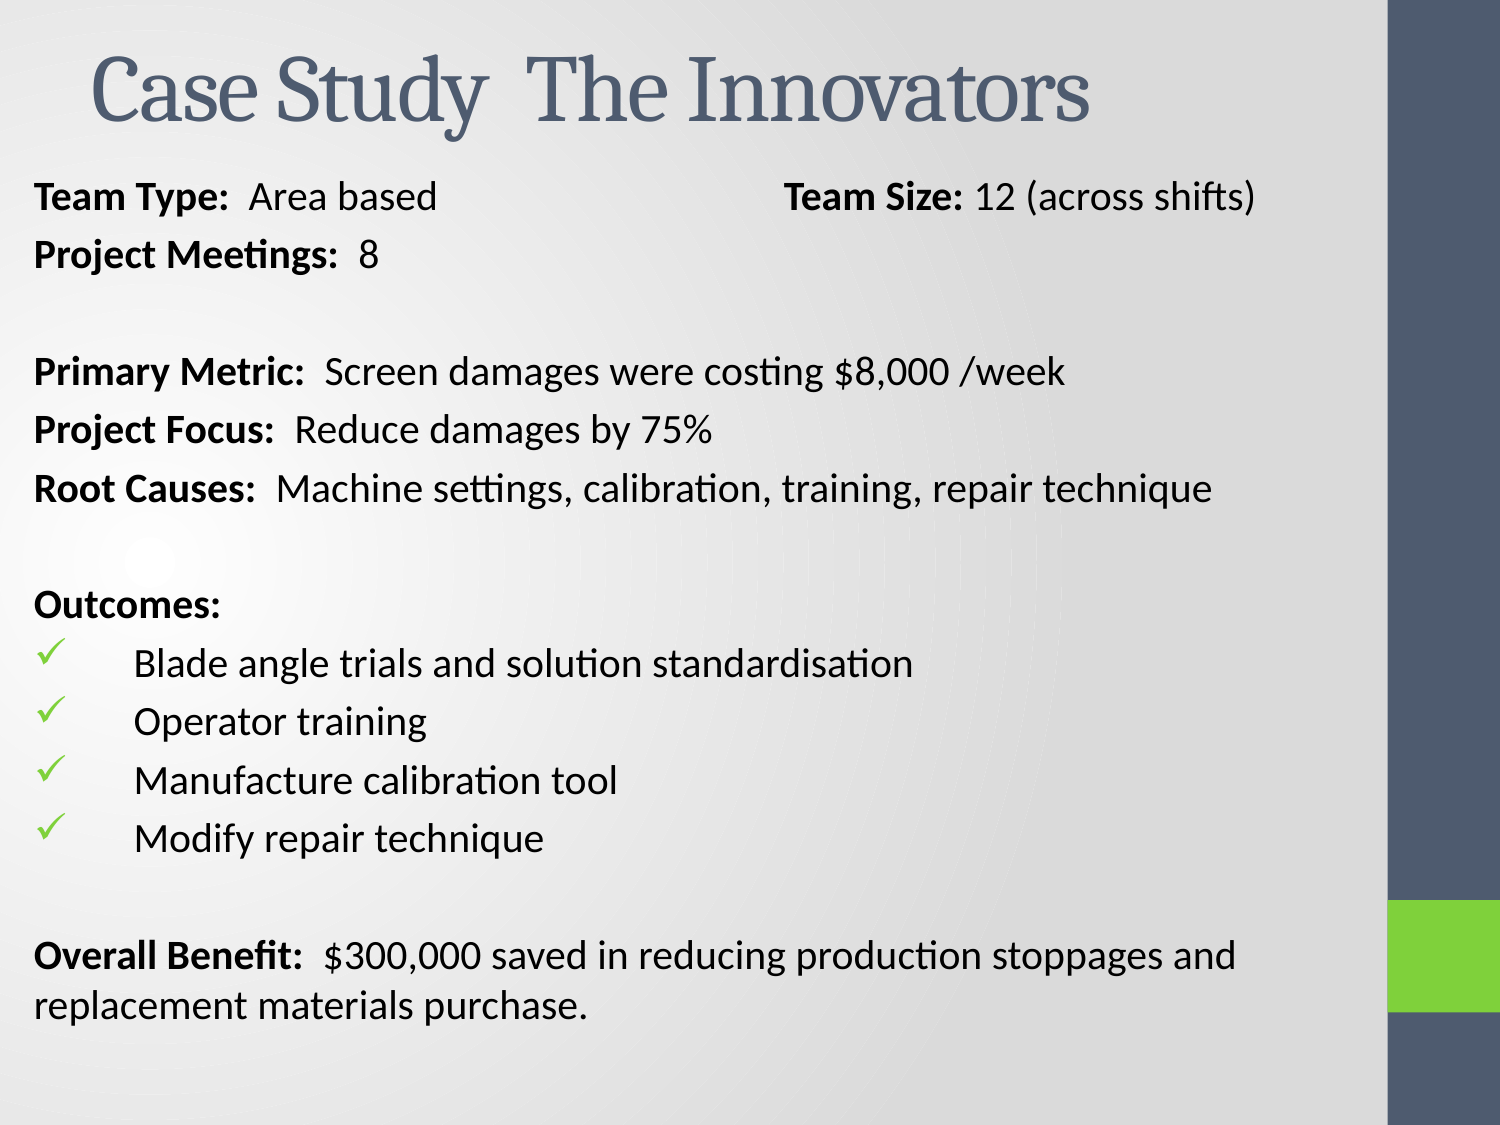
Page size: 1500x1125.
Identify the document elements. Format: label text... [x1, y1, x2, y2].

title Case Study The Innovators [76, 19, 1327, 147]
list Team Type: Area based Team Size: 12 (across shifts) Project Meetings: 8 Primary Metric: Screen damages were costing $8,000 /week Project Focus: Reduce damages by 75% Root Causes: Machine settings, calibration, training, repair technique Outcomes: Blade angle trials and solution standardisation Operator training Manufacture calibration tool Modify repair technique Overall Benefit: $300,000 saved in reducing production stoppages and replacement materials purchase. [0, 160, 1388, 1125]
